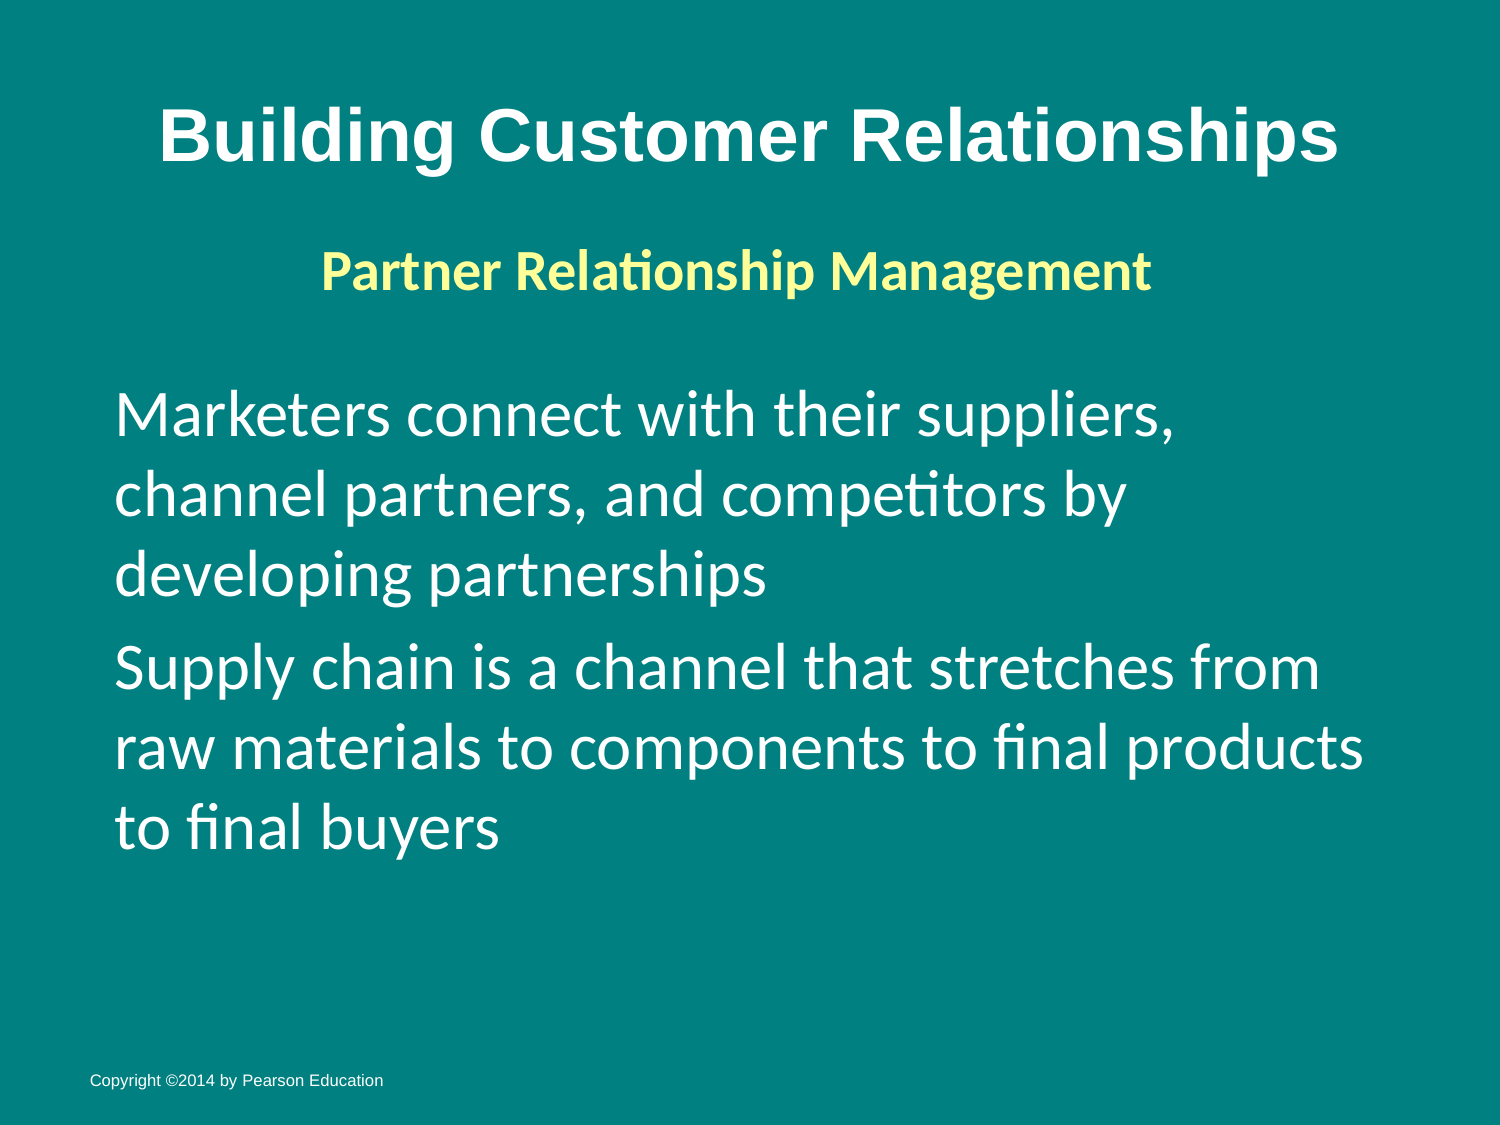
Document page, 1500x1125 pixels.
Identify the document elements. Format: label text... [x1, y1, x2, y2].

text_box Copyright ©2014 by Pearson Education [74, 1062, 825, 1098]
list Partner Relationship Management [149, 226, 1326, 288]
title Building Customer Relationships [112, 37, 1388, 226]
list Marketers connect with their suppliers, channel partners, and competitors by developing partnerships Supply chain is a channel that stretches from raw materials to components to final products to final buyers [99, 362, 1388, 976]
